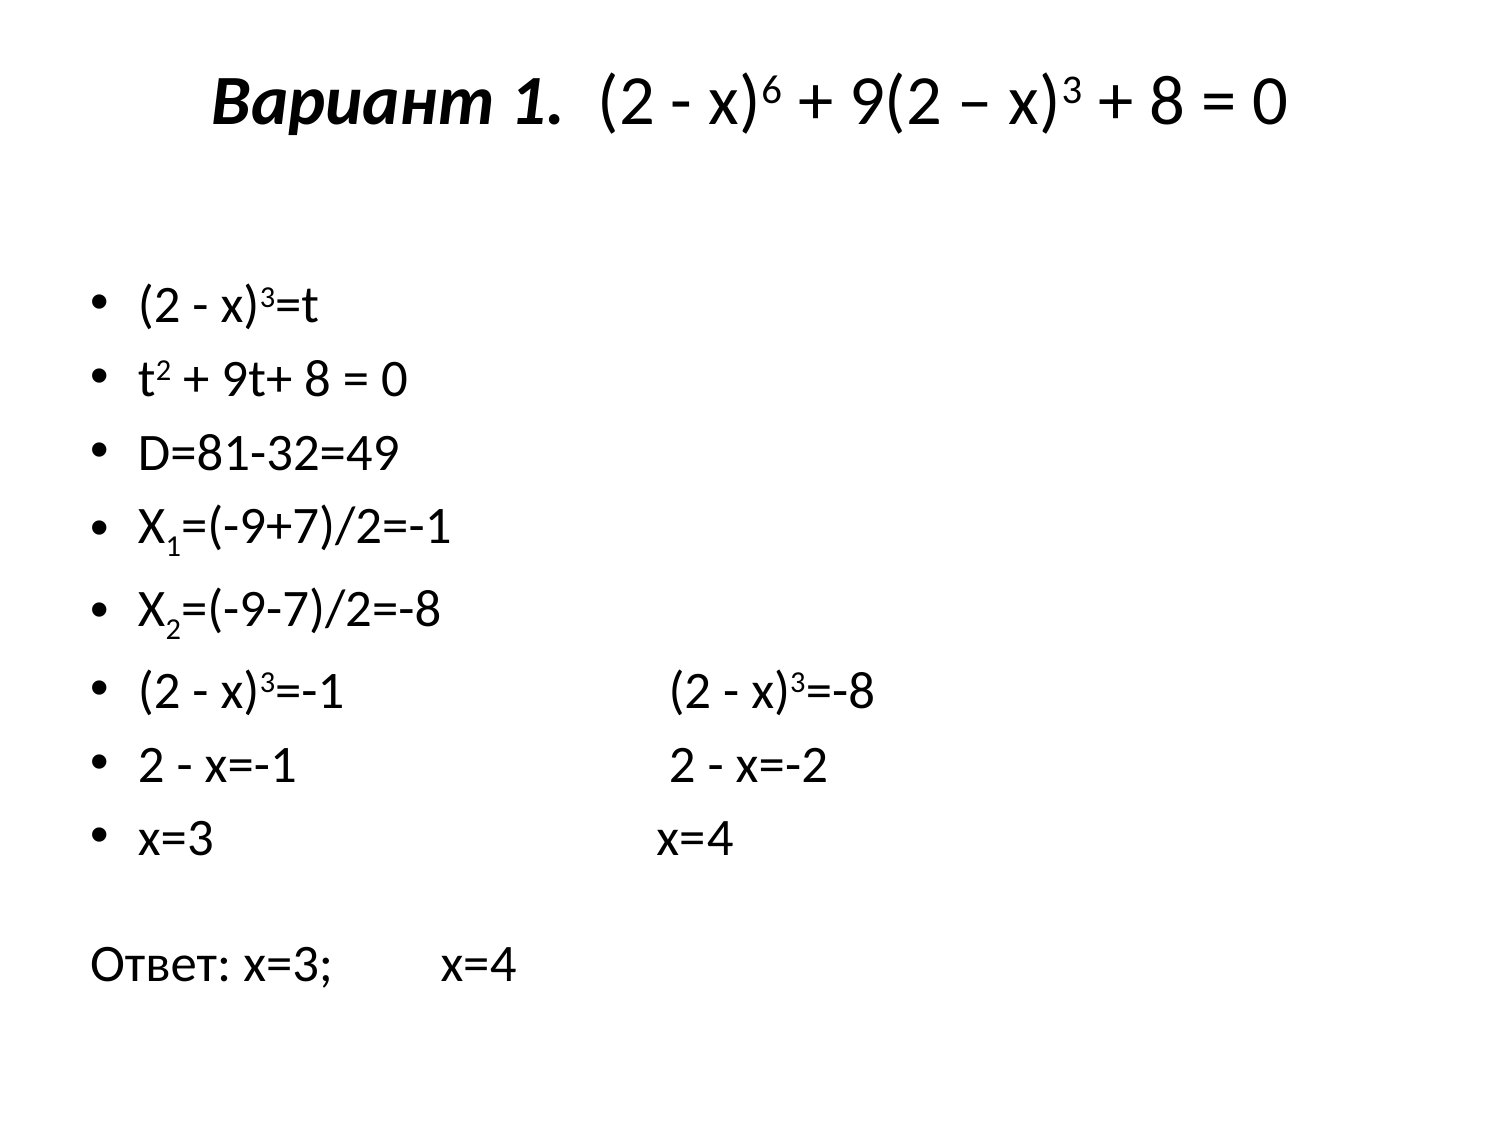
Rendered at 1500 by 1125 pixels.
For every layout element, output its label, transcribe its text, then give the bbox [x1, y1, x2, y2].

title Вариант 1. (2 - х)6 + 9(2 – х)3 + 8 = 0 [75, 45, 1425, 233]
list (2 - х)3=t t2 + 9t+ 8 = 0 D=81-32=49 X1=(-9+7)/2=-1 X2=(-9-7)/2=-8 (2 - х)3=-1 (2 - х)3=-8 2 - х=-1 2 - х=-2 x=3 x=4 Ответ: x=3; x=4 [75, 262, 1425, 1005]
